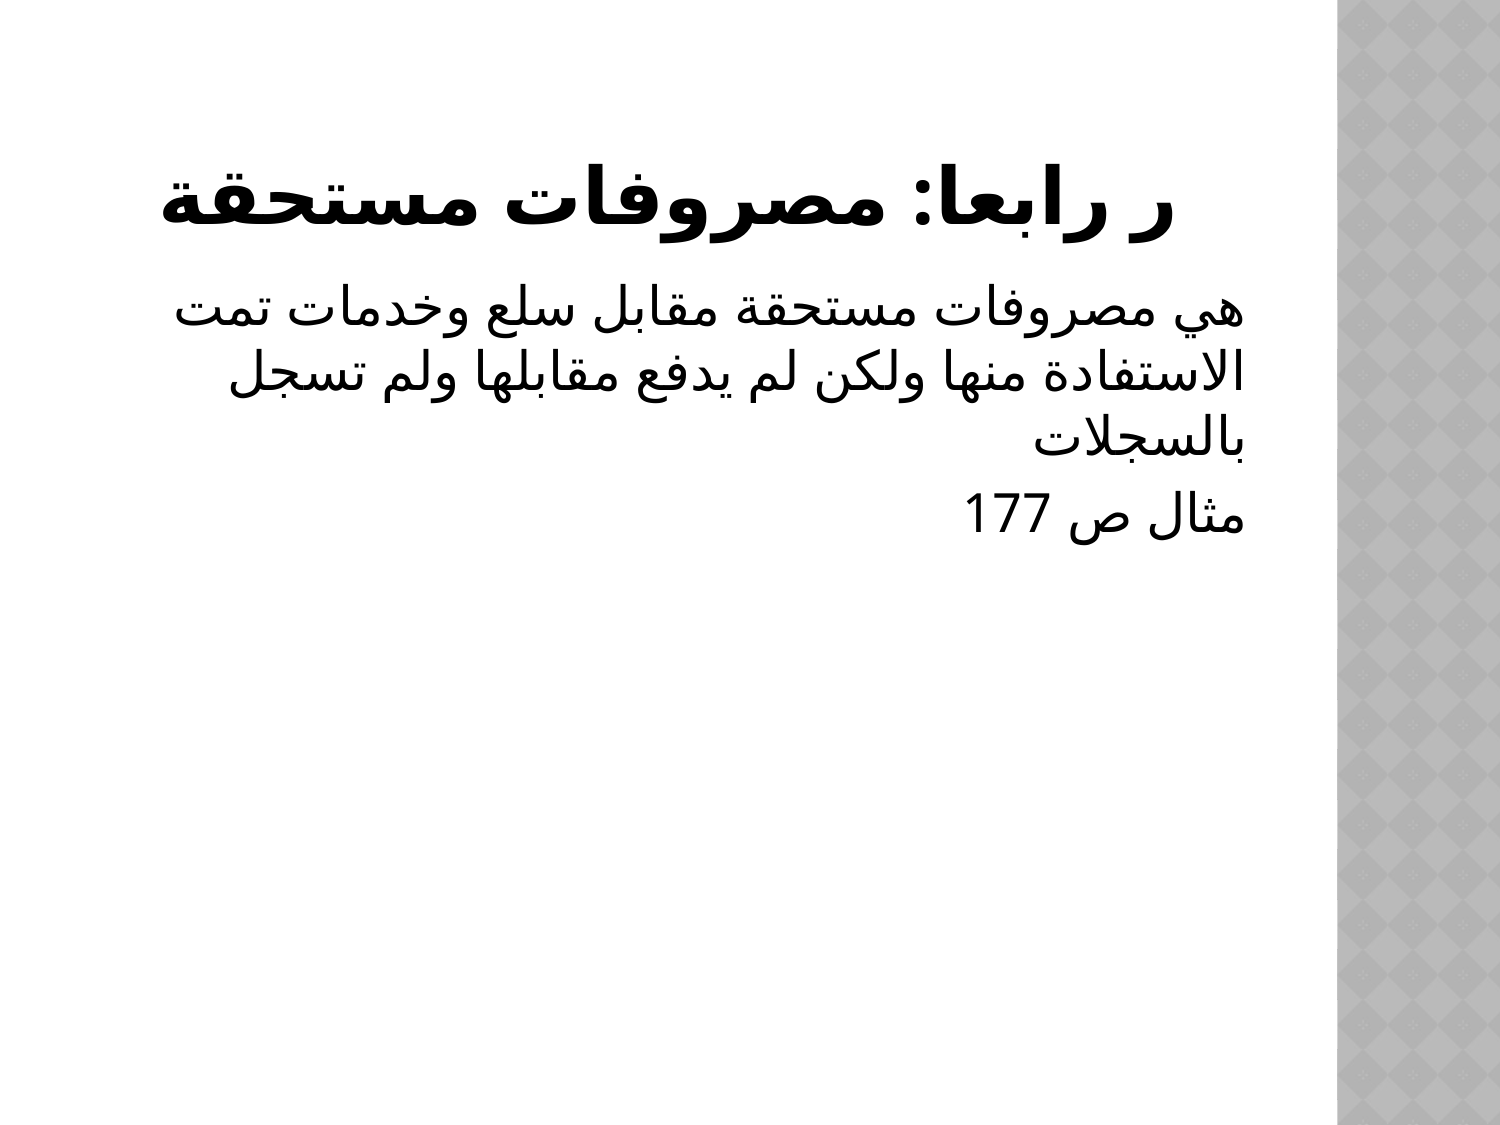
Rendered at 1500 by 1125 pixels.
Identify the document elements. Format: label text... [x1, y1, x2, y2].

title ر رابعا: مصروفات مستحقة [75, 52, 1263, 240]
list هي مصروفات مستحقة مقابل سلع وخدمات تمت الاستفادة منها ولكن لم يدفع مقابلها ولم تسجل بالسجلات مثال ص 177 [75, 264, 1263, 1059]
